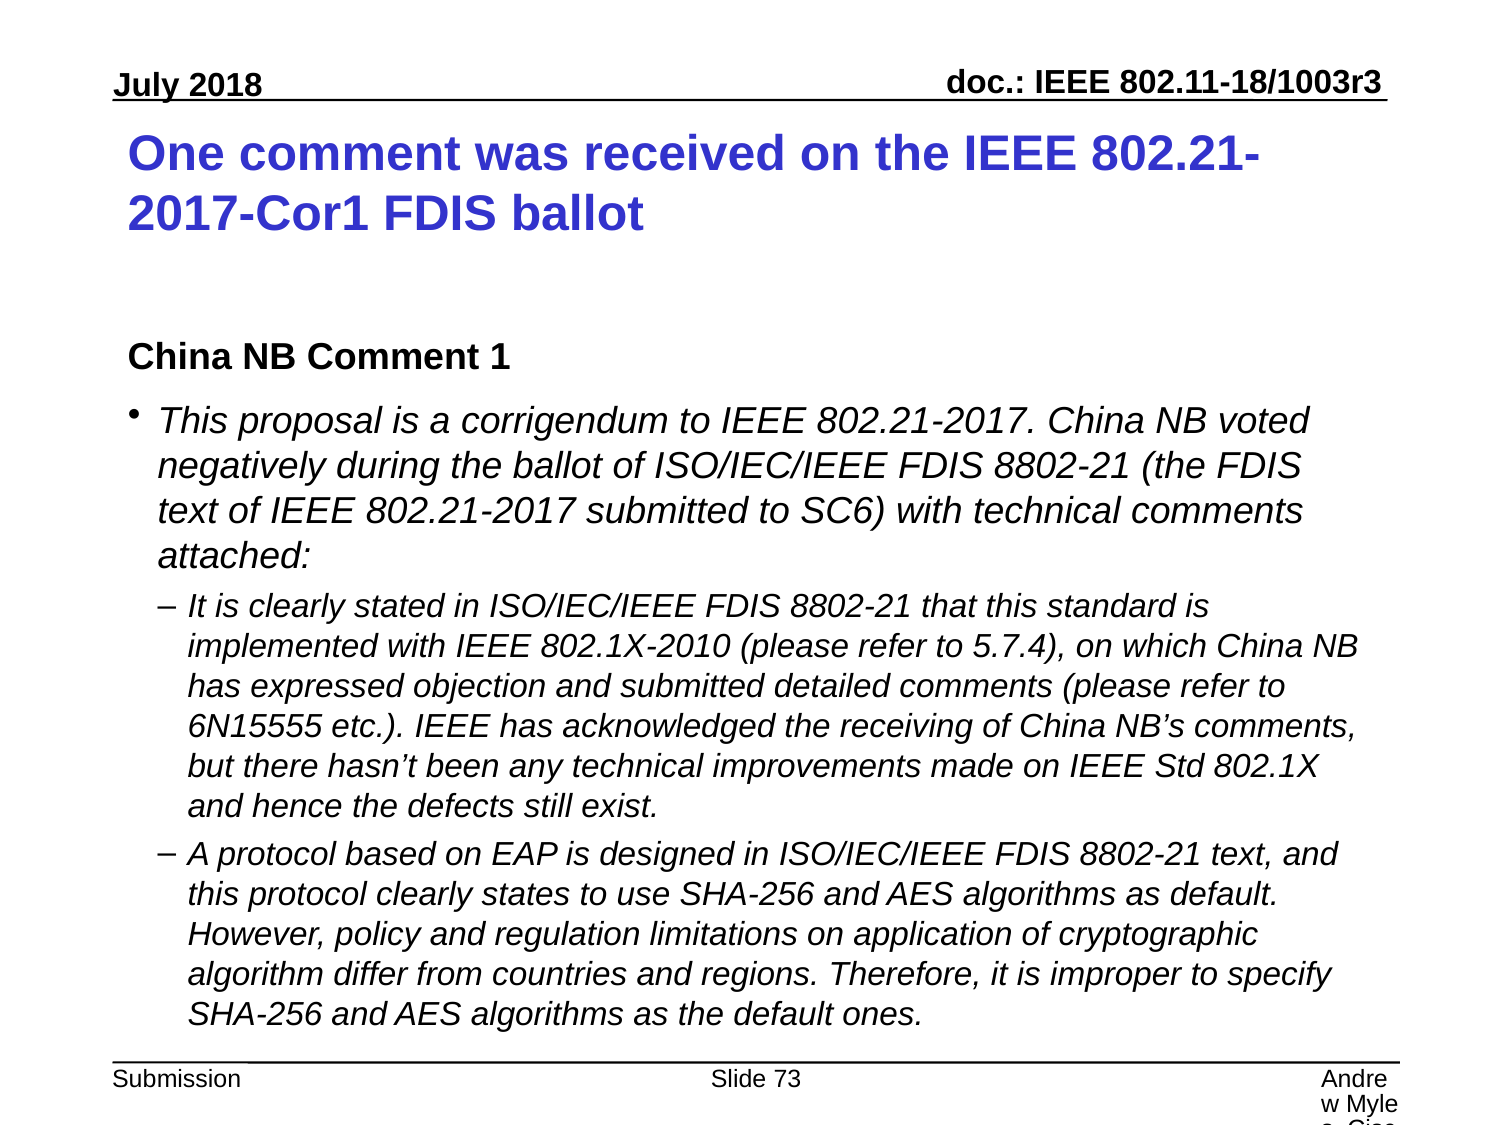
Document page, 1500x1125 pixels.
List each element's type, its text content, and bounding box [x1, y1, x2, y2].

list China NB Comment 1 This proposal is a corrigendum to IEEE 802.21-2017. China NB voted negatively during the ballot of ISO/IEC/IEEE FDIS 8802-21 (the FDIS text of IEEE 802.21-2017 submitted to SC6) with technical comments attached: It is clearly stated in ISO/IEC/IEEE FDIS 8802-21 that this standard is implemented with IEEE 802.1X-2010 (please refer to 5.7.4), on which China NB has expressed objection and submitted detailed comments (please refer to 6N15555 etc.). IEEE has acknowledged the receiving of China NB’s comments, but there hasn’t been any technical improvements made on IEEE Std 802.1X and hence the defects still exist. A protocol based on EAP is designed in ISO/IEC/IEEE FDIS 8802-21 text, and this protocol clearly states to use SHA-256 and AES algorithms as default. However, policy and regulation limitations on application of cryptographic algorithm differ from countries and regions. Therefore, it is improper to specify SHA-256 and AES algorithms as the default ones. [112, 324, 1388, 1000]
title One comment was received on the IEEE 802.21-2017-Cor1 FDIS ballot [112, 112, 1388, 288]
slide_number Slide 73 [709, 1061, 803, 1093]
footer Andrew Myles, Cisco [1320, 1061, 1402, 1093]
